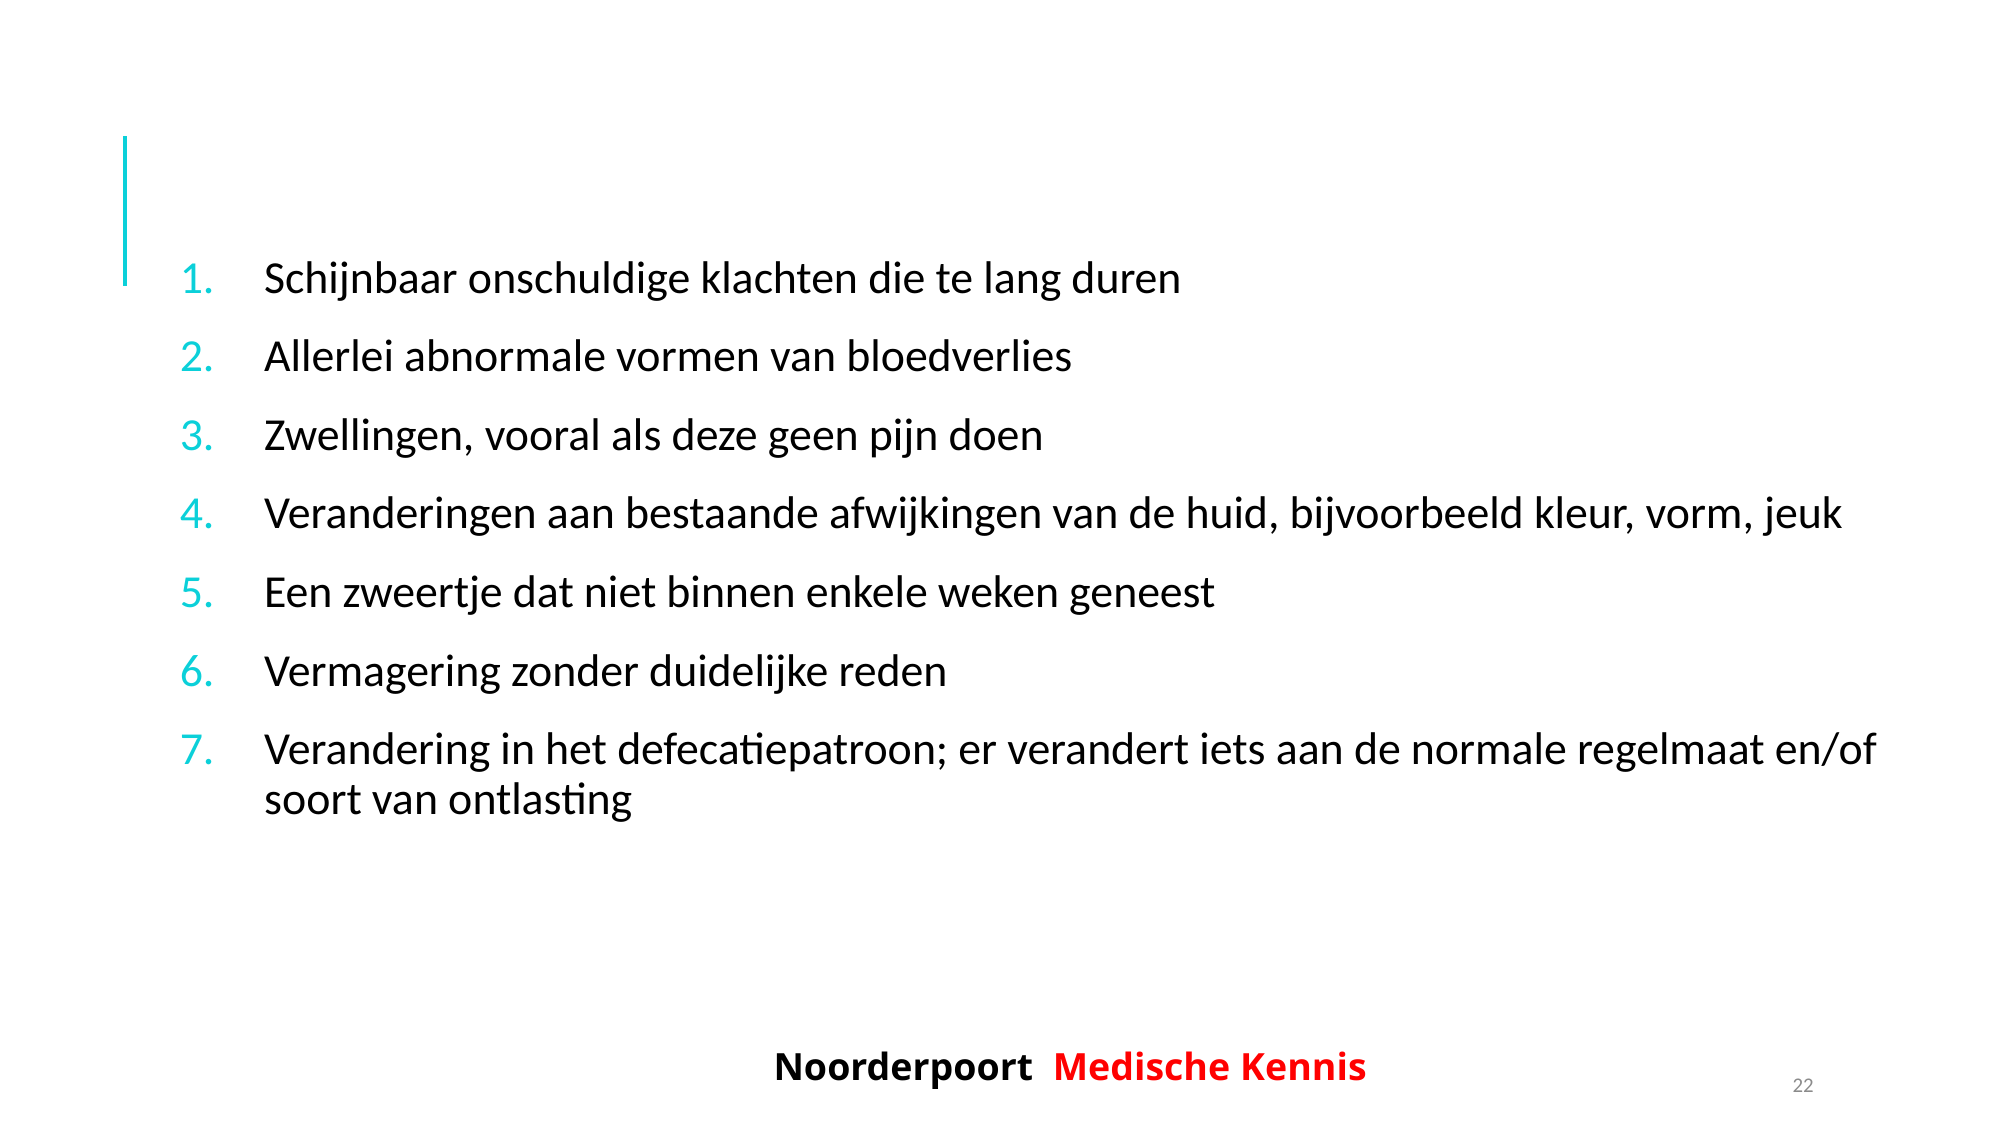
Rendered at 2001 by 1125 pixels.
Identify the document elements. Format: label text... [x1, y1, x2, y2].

list Schijnbaar onschuldige klachten die te lang duren Allerlei abnormale vormen van bloedverlies Zwellingen, vooral als deze geen pijn doen Veranderingen aan bestaande afwijkingen van de huid, bijvoorbeeld kleur, vorm, jeuk Een zweertje dat niet binnen enkele weken geneest Vermagering zonder duidelijke reden Verandering in het defecatiepatroon; er verandert iets aan de normale regelmaat en/of soort van ontlasting [172, 246, 1917, 1084]
text_box Noorderpoort Medische Kennis [758, 1035, 1422, 1096]
slide_number 22 [1777, 1061, 1938, 1107]
